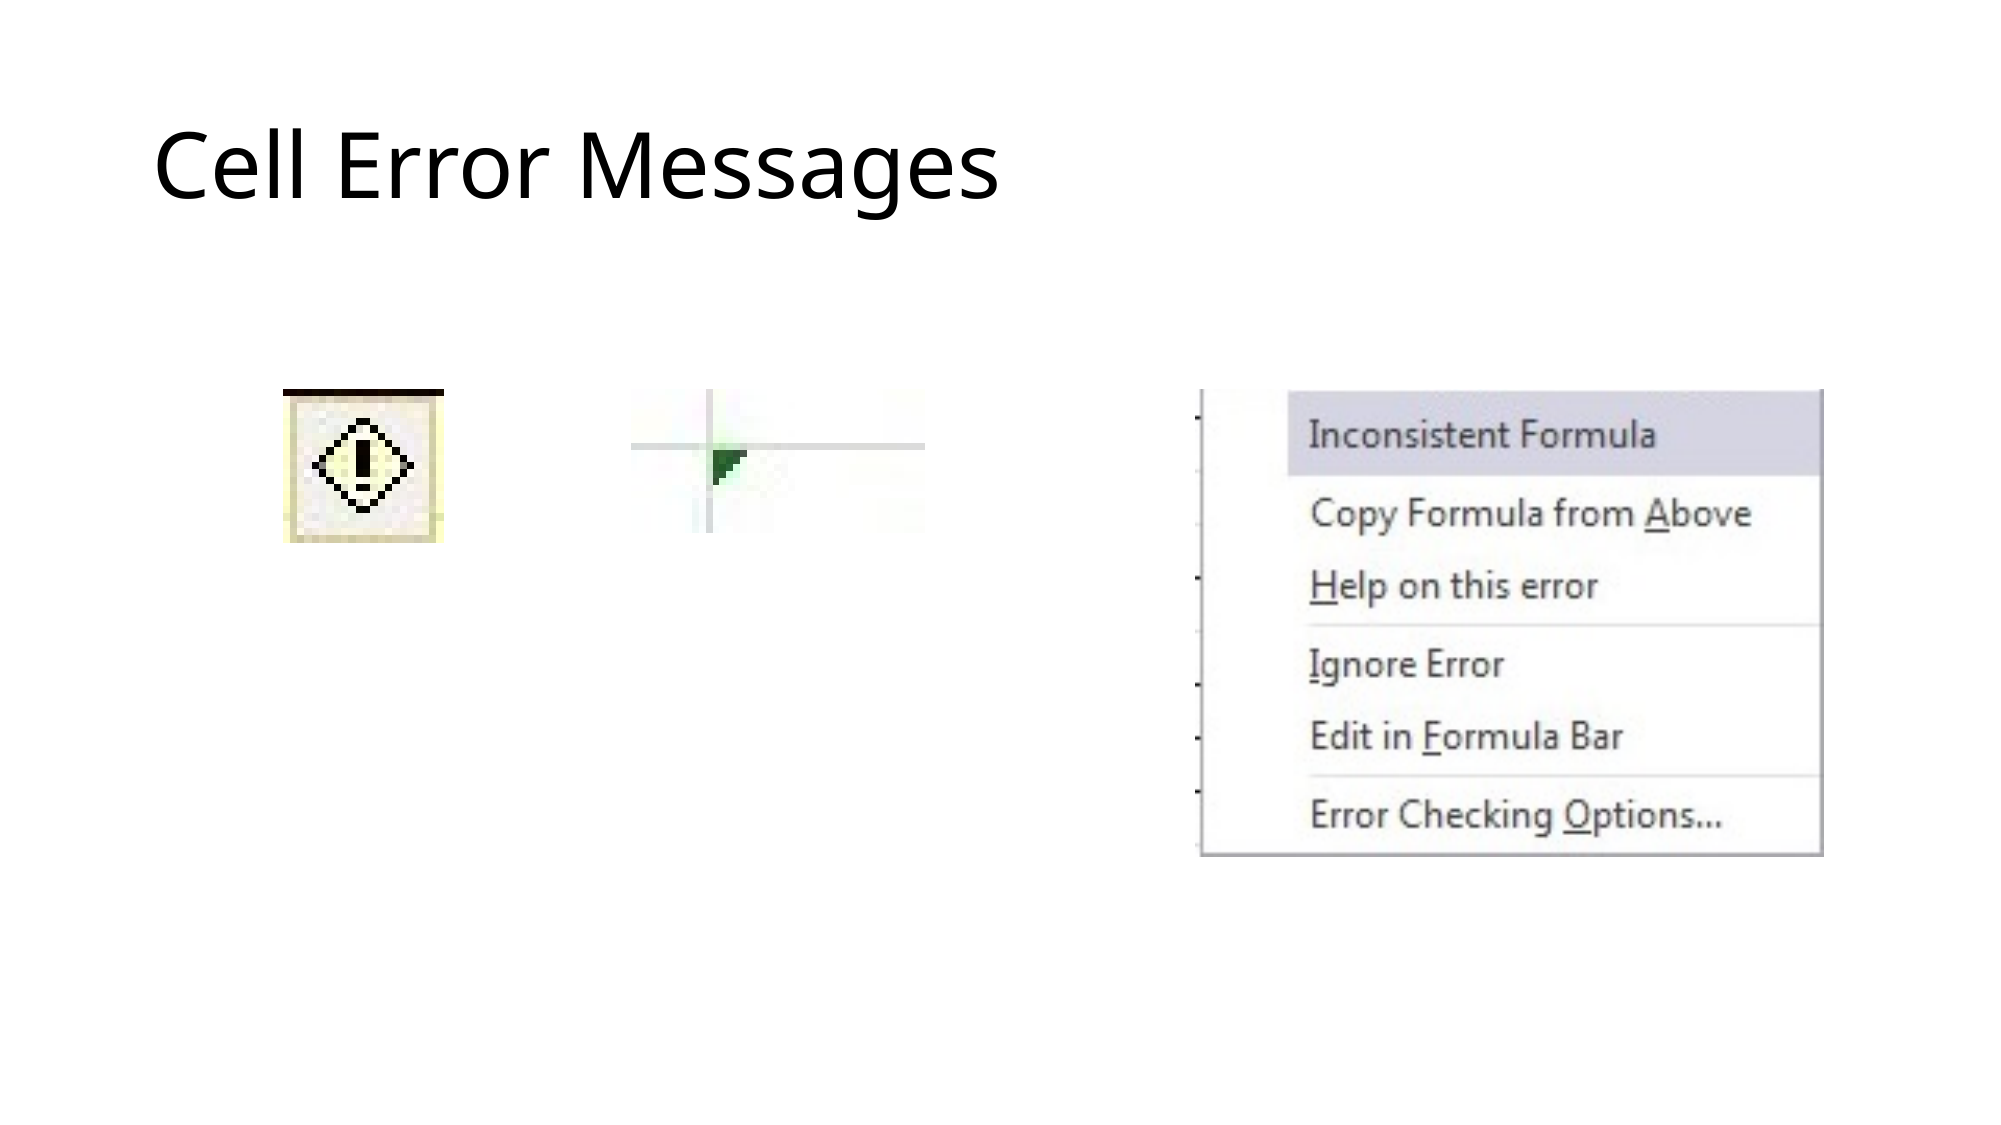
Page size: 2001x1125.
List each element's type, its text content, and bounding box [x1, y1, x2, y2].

picture [1195, 389, 1824, 857]
title Cell Error Messages [137, 59, 1863, 278]
picture [631, 389, 925, 534]
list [283, 389, 444, 543]
